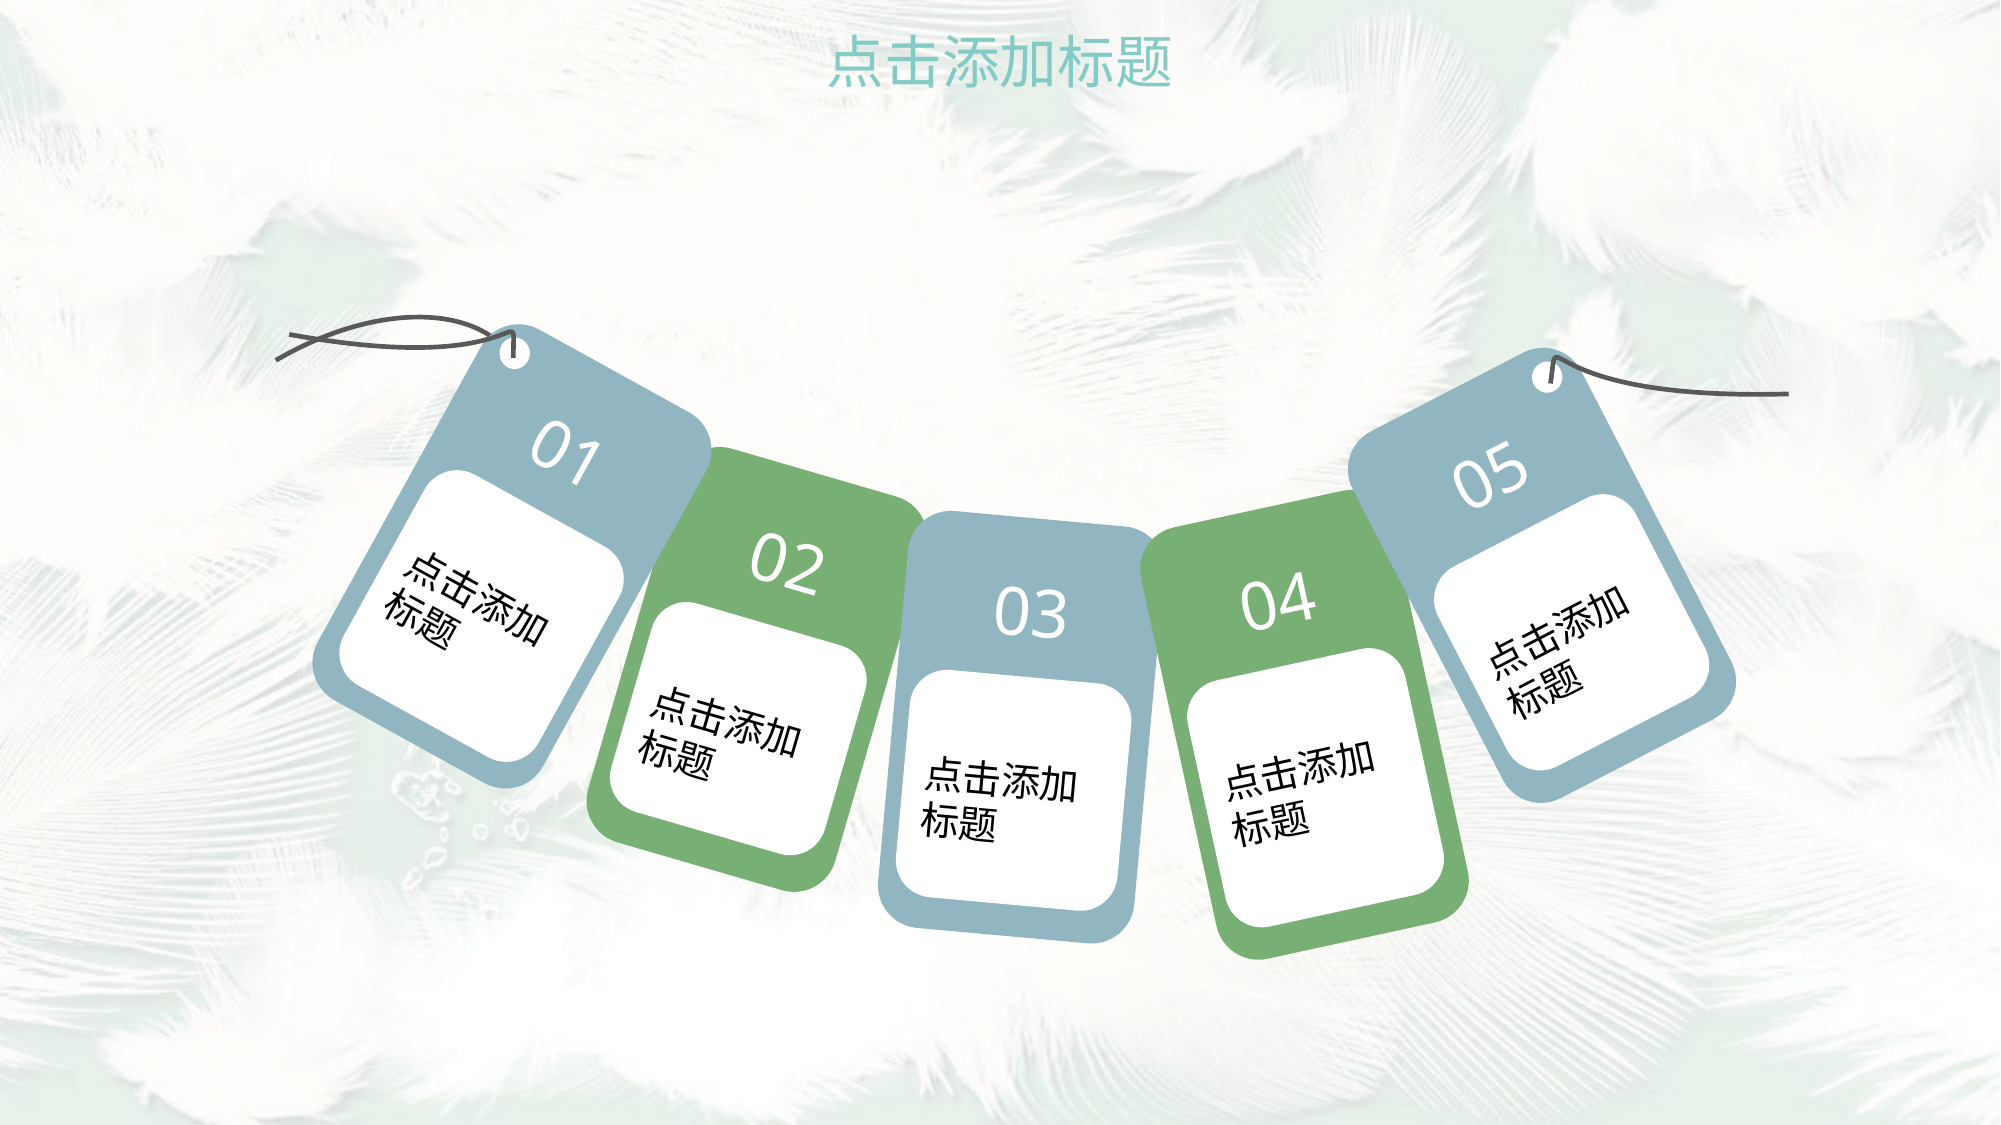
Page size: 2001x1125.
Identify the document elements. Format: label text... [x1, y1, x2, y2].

text_box 39% [0, 0, 2000, 1125]
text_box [124, 234, 1803, 946]
text_box 点击添加标题 [383, 26, 1617, 104]
